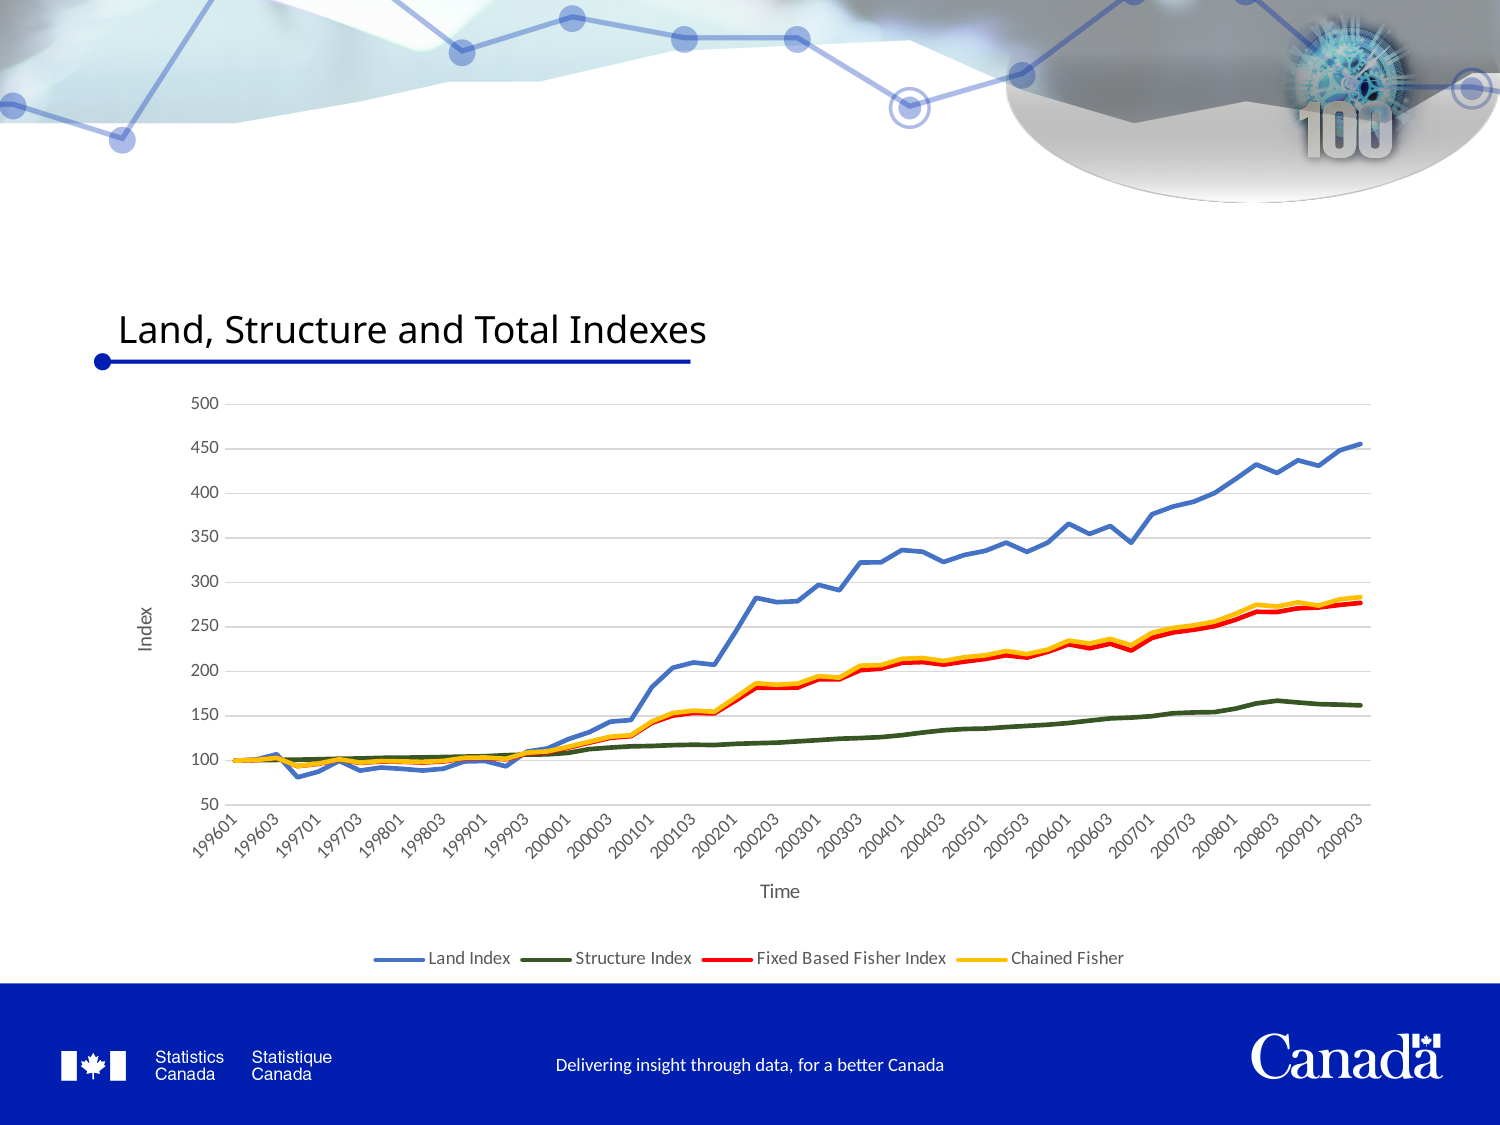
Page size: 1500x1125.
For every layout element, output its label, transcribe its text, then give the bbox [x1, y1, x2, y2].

title Land, Structure and Total Indexes [103, 212, 1397, 360]
picture [0, 0, 1500, 1125]
chart [103, 383, 1397, 976]
